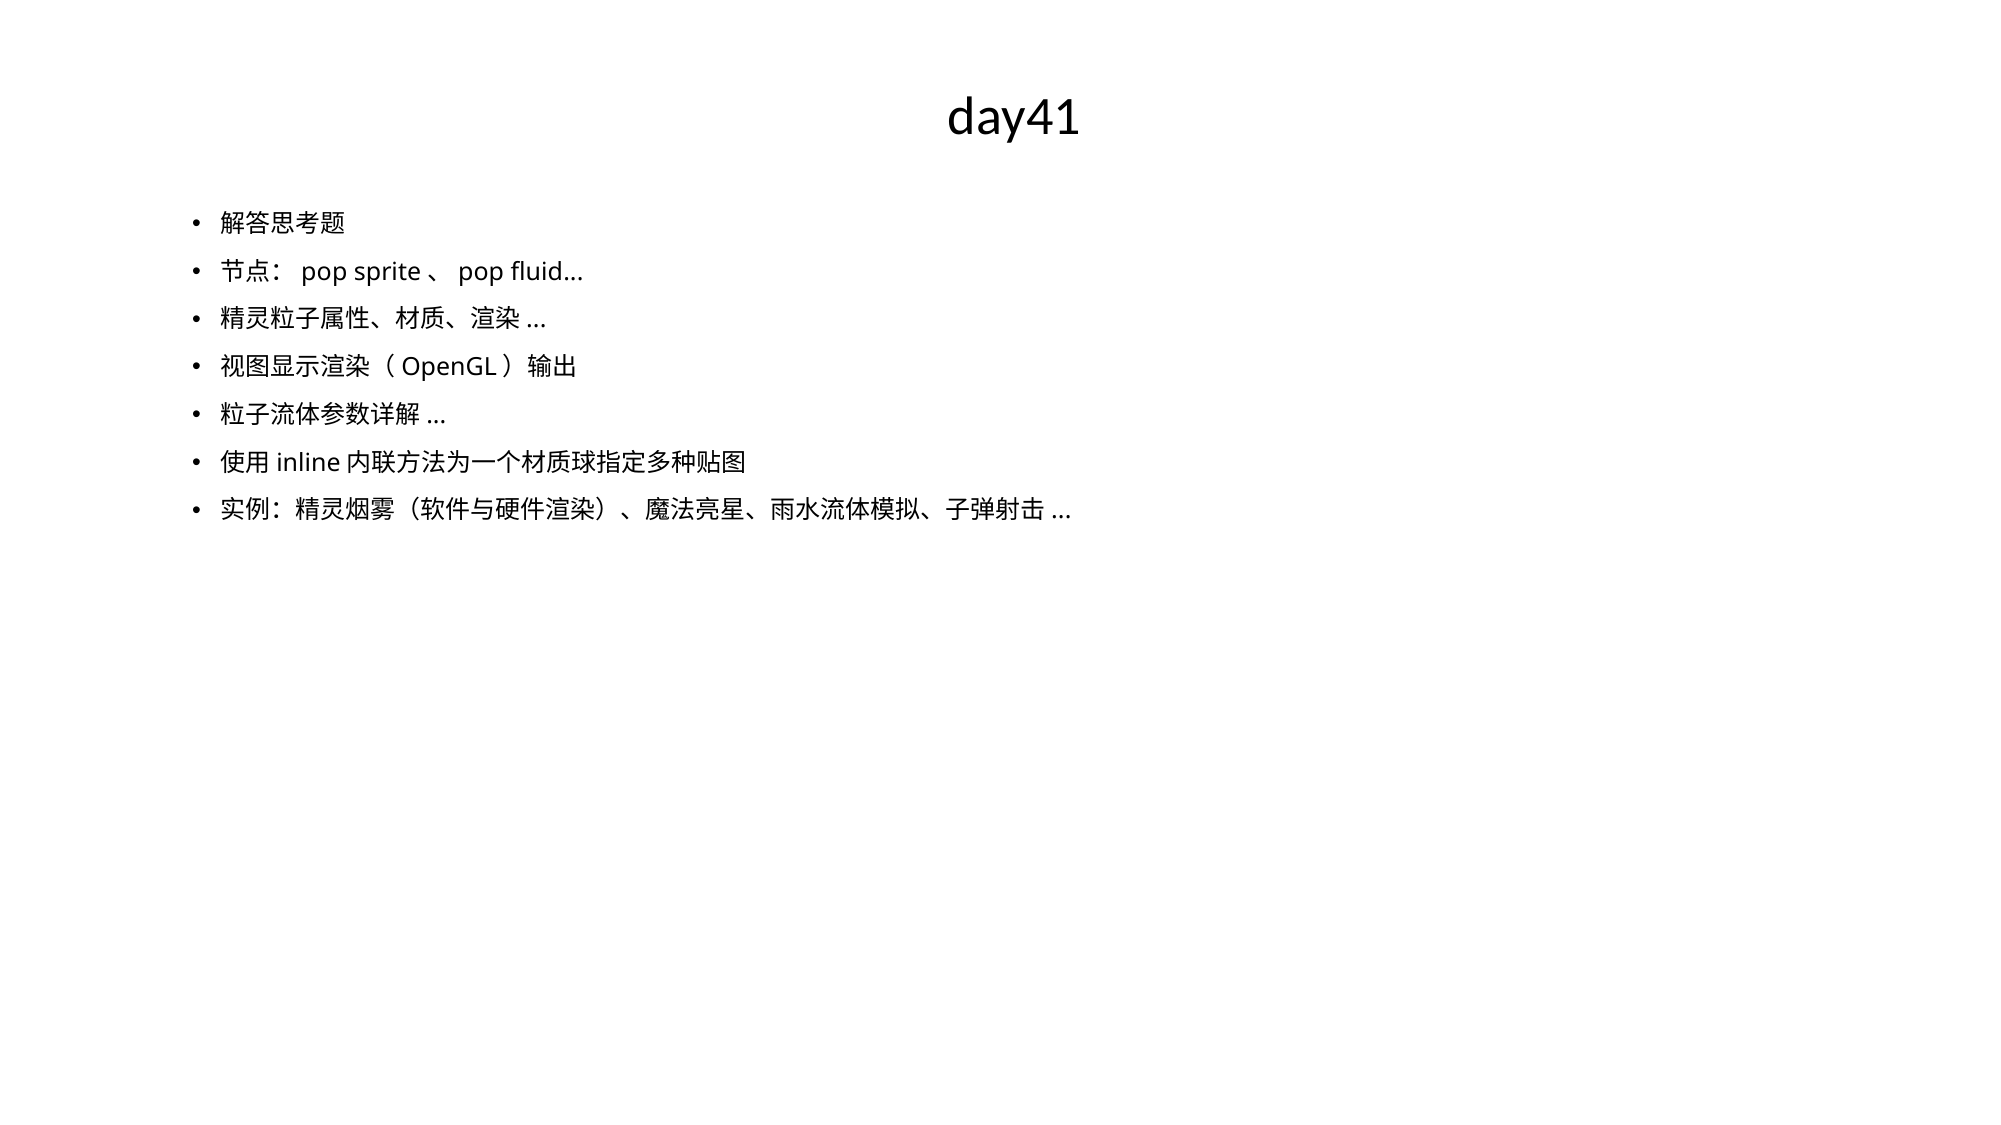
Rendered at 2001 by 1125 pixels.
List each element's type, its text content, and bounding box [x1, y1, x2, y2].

subtitle 解答思考题 节点：pop sprite、pop fluid... 精灵粒子属性、材质、渲染... 视图显示渲染（OpenGL）输出 粒子流体参数详解... 使用inline内联方法为一个材质球指定多种贴图 实例：精灵烟雾（软件与硬件渲染）、魔法亮星、雨水流体模拟、子弹射击... [176, 203, 1815, 903]
title day41 [543, 41, 1486, 154]
